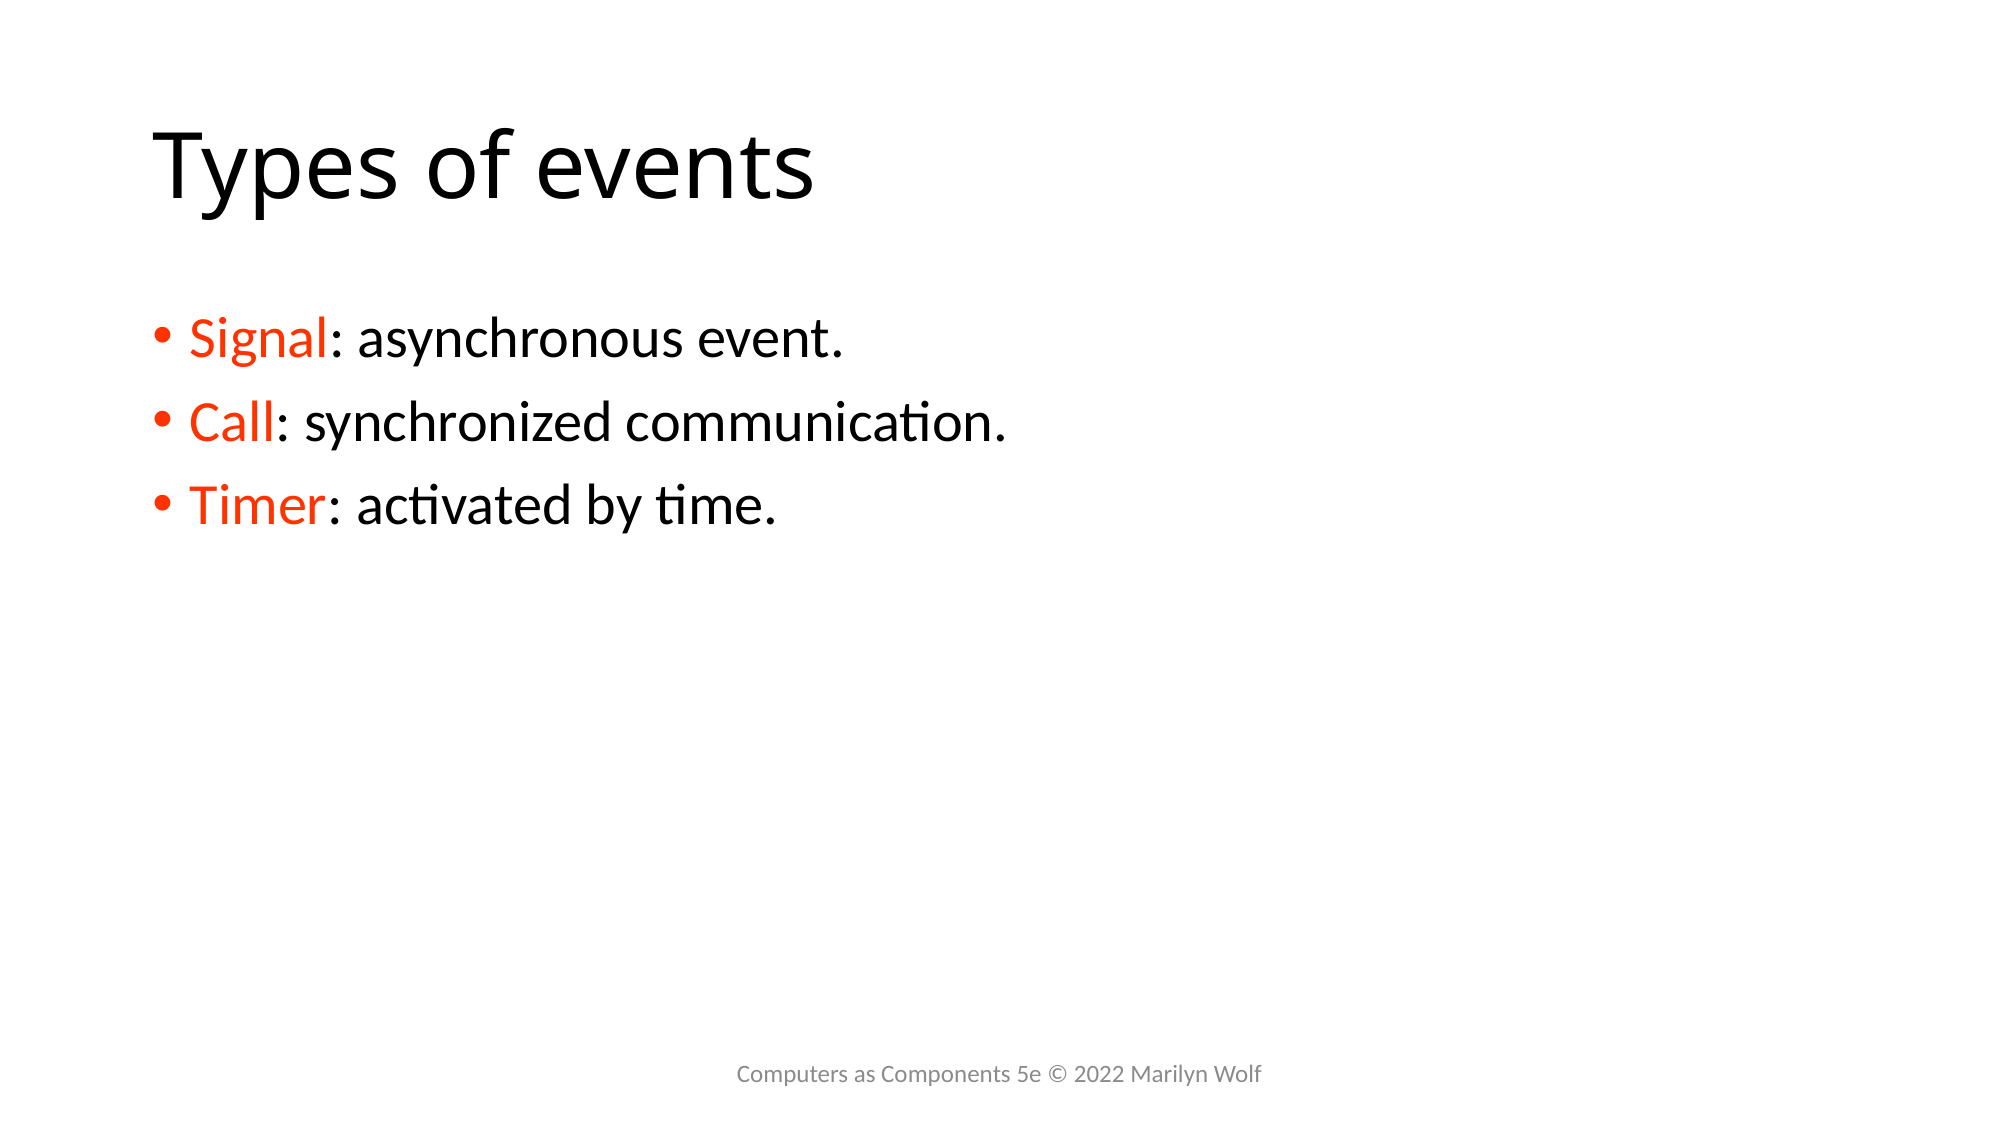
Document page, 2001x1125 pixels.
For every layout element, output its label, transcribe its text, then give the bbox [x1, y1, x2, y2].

title Types of events [137, 59, 1863, 278]
list Signal: asynchronous event. Call: synchronized communication. Timer: activated by time. [137, 299, 1863, 1014]
footer Computers as Components 5e © 2022 Marilyn Wolf [662, 1042, 1338, 1103]
